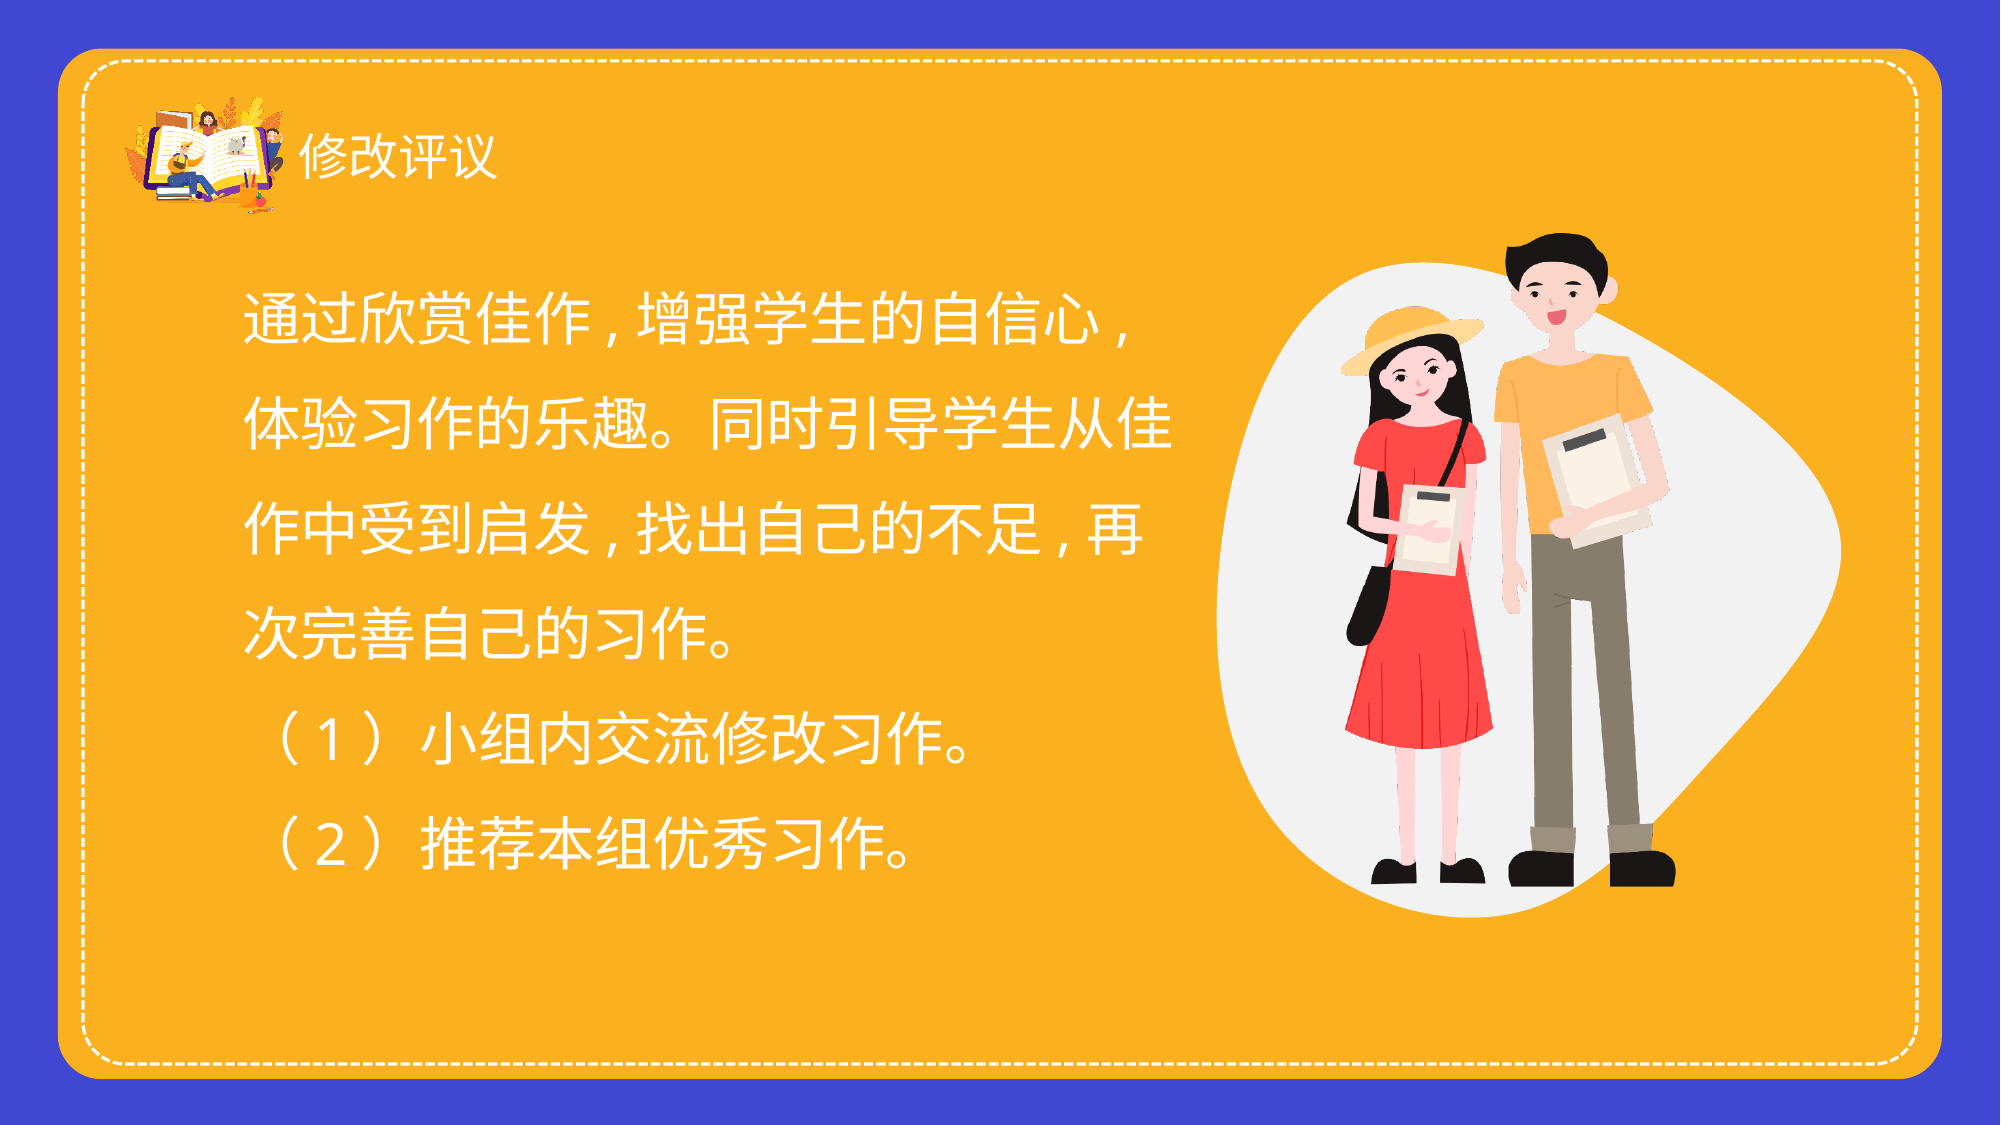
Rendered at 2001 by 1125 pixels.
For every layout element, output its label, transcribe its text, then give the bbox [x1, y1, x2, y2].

text_box 通过欣赏佳作,增强学生的自信心,体验习作的乐趣。同时引导学生从佳作中受到启发,找出自己的不足,再次完善自己的习作。 （1）小组内交流修改习作。 （2）推荐本组优秀习作。 [227, 239, 1194, 885]
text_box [1216, 141, 1842, 945]
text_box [119, 71, 784, 240]
